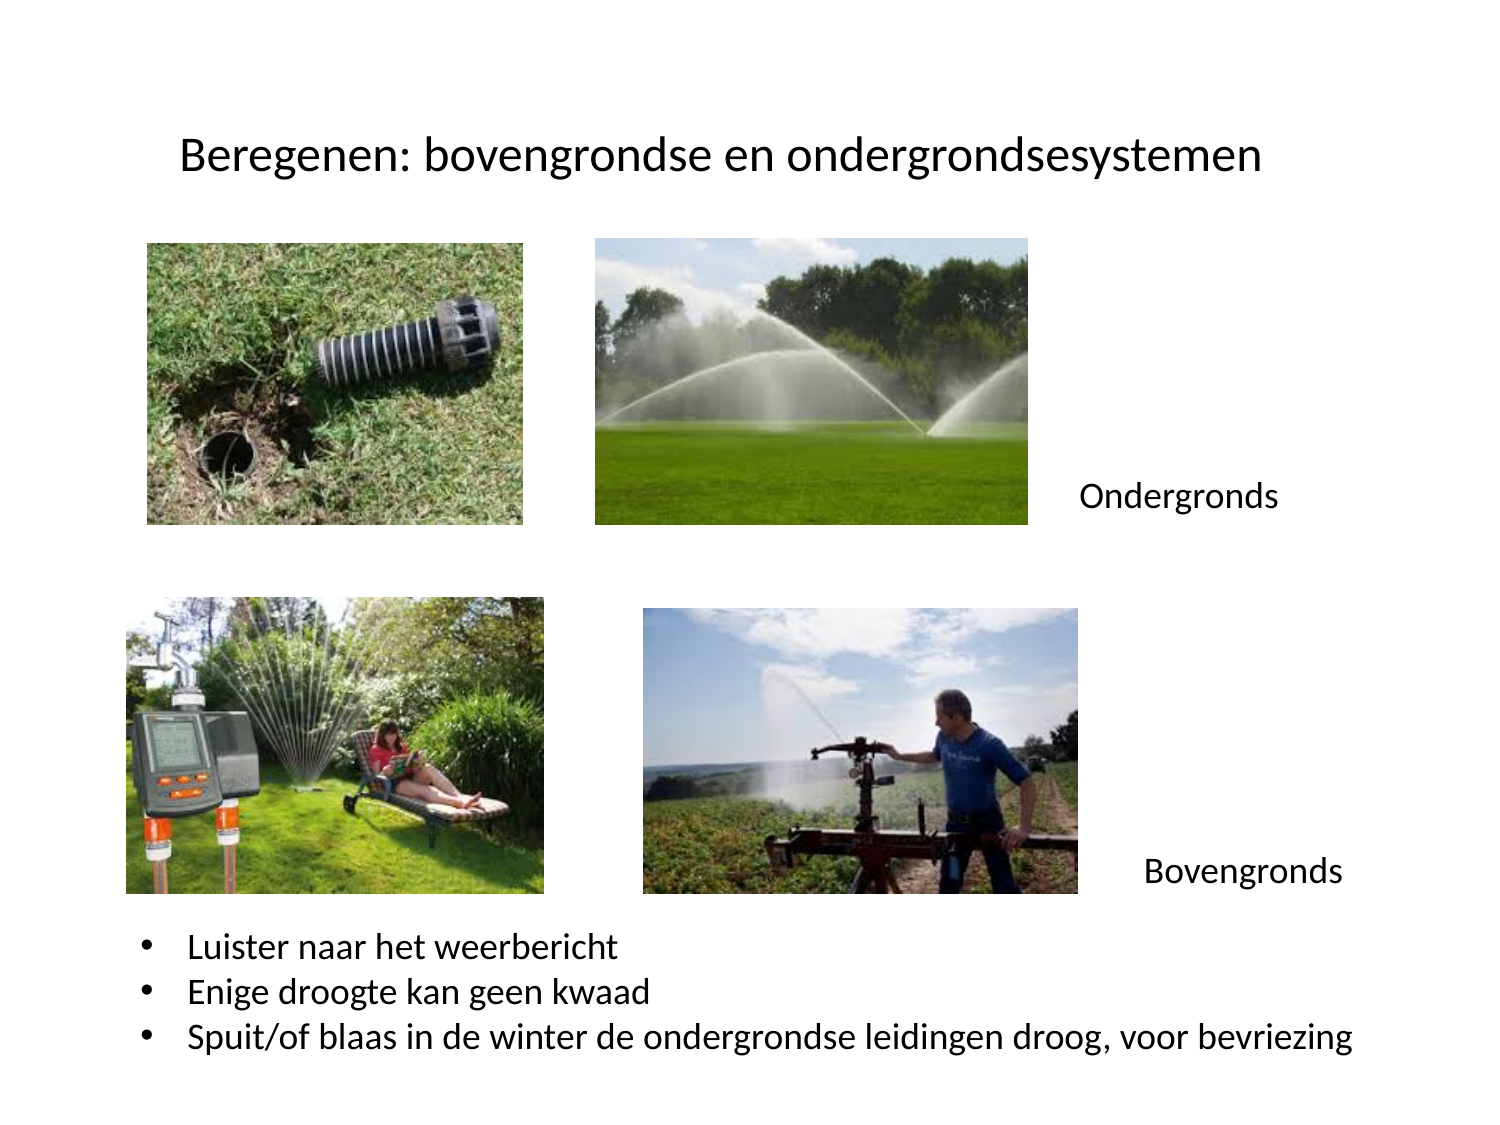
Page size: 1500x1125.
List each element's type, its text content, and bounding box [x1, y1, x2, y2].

picture [126, 597, 544, 894]
text_box Luister naar het weerbericht Enige droogte kan geen kwaad Spuit/of blaas in de winter de ondergrondse leidingen droog, voor bevriezing [125, 915, 1370, 1065]
picture [643, 608, 1079, 894]
text_box Ondergronds [1064, 464, 1295, 524]
picture [147, 243, 523, 526]
picture [595, 238, 1028, 525]
text_box Beregenen: bovengrondse en ondergrondsesystemen [164, 113, 1279, 189]
text_box Bovengronds [1129, 838, 1359, 898]
